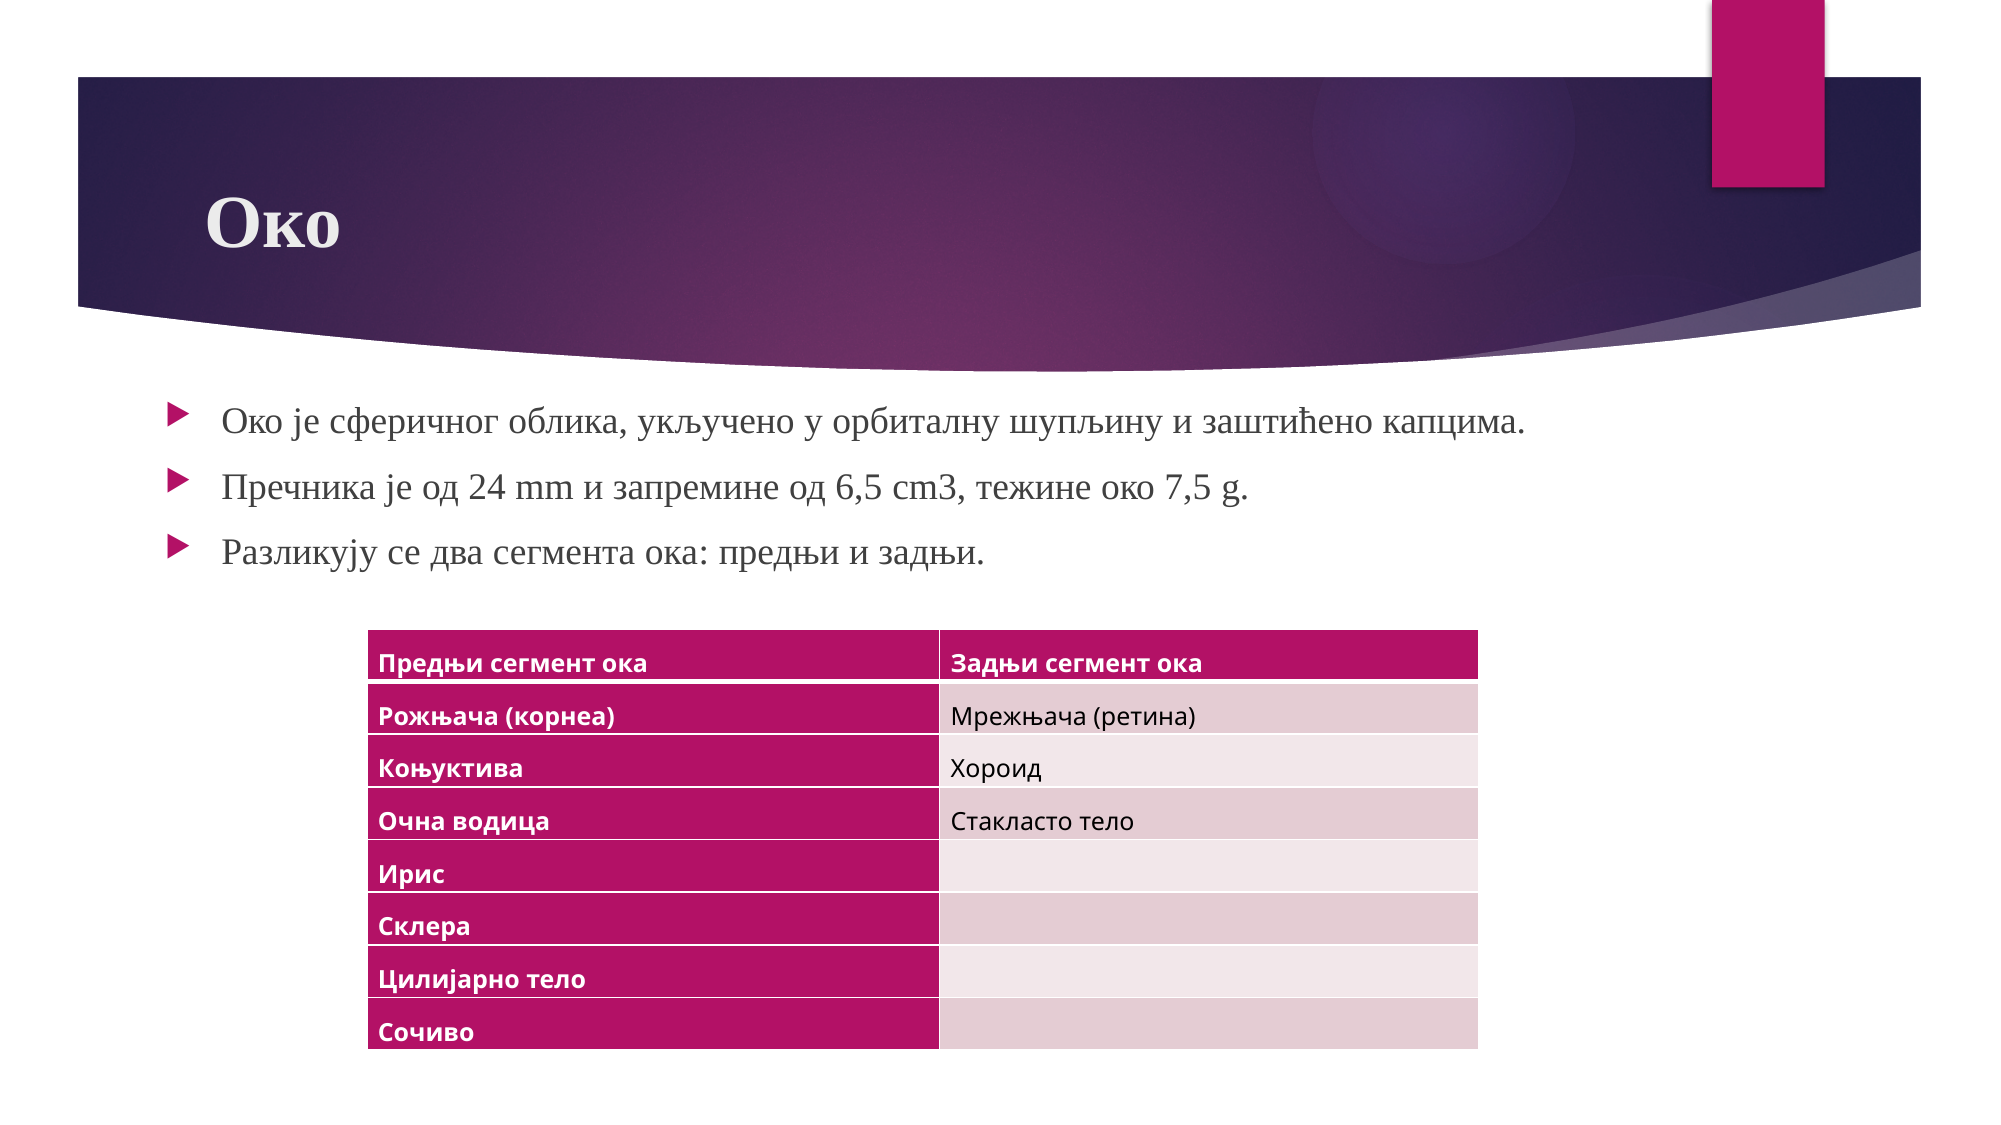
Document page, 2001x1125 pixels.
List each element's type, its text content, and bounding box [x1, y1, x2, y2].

table_cell [940, 998, 1478, 1049]
table_cell [940, 840, 1478, 891]
table_cell Цилијарно тело [368, 946, 939, 997]
table_cell Очна водица [368, 788, 939, 839]
table_cell Склера [368, 893, 939, 944]
table_header Задњи сегмент ока [940, 630, 1478, 679]
table_cell Стакласто тело [940, 788, 1478, 839]
table_cell [940, 946, 1478, 997]
table_cell Сочиво [368, 998, 939, 1049]
list Око је сферичног облика, укључено у орбиталну шупљину и заштићено капцима. Пречника је од 24 mm и запремине од 6,5 cm3, тежине око 7,5 g. Разликују се два сегмента ока: предњи и задњи. [149, 388, 1850, 950]
table_header Предњи сегмент ока [368, 630, 939, 679]
table_cell [940, 893, 1478, 944]
table_cell Ирис [368, 840, 939, 891]
table_cell Мрежњача (ретина) [940, 684, 1478, 733]
title Око [189, 159, 1627, 276]
table_cell Рожњача (корнеа) [368, 684, 939, 733]
table_cell Хороид [940, 735, 1478, 786]
table_cell Коњуктива [368, 735, 939, 786]
